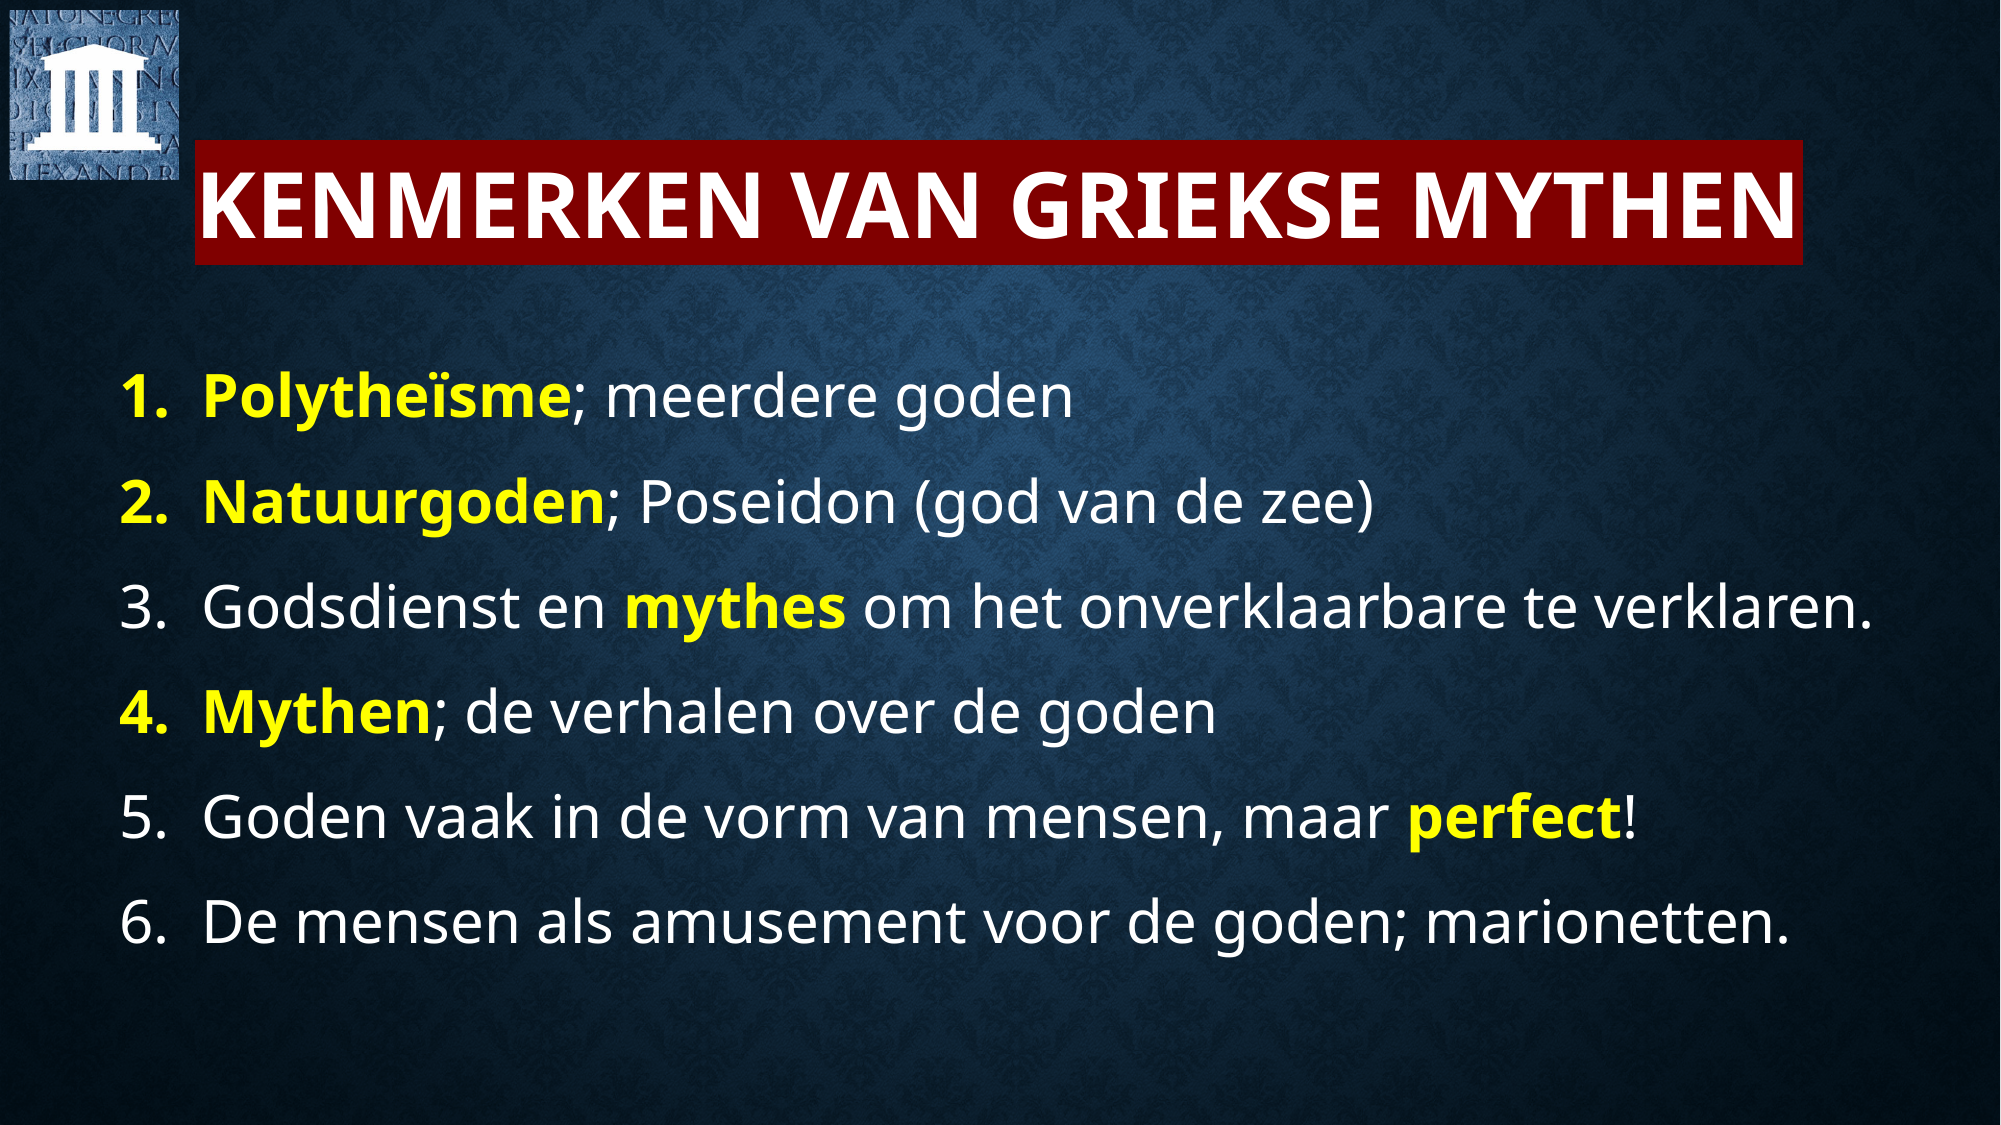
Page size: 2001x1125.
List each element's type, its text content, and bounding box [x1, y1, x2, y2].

list Polytheïsme; meerdere goden Natuurgoden; Poseidon (god van de zee) Godsdienst en mythes om het onverklaarbare te verklaren. Mythen; de verhalen over de goden Goden vaak in de vorm van mensen, maar perfect! De mensen als amusement voor de goden; marionetten. [104, 336, 1911, 1053]
title Kenmerken van Griekse mythen [149, 99, 1849, 318]
picture [9, 9, 180, 180]
